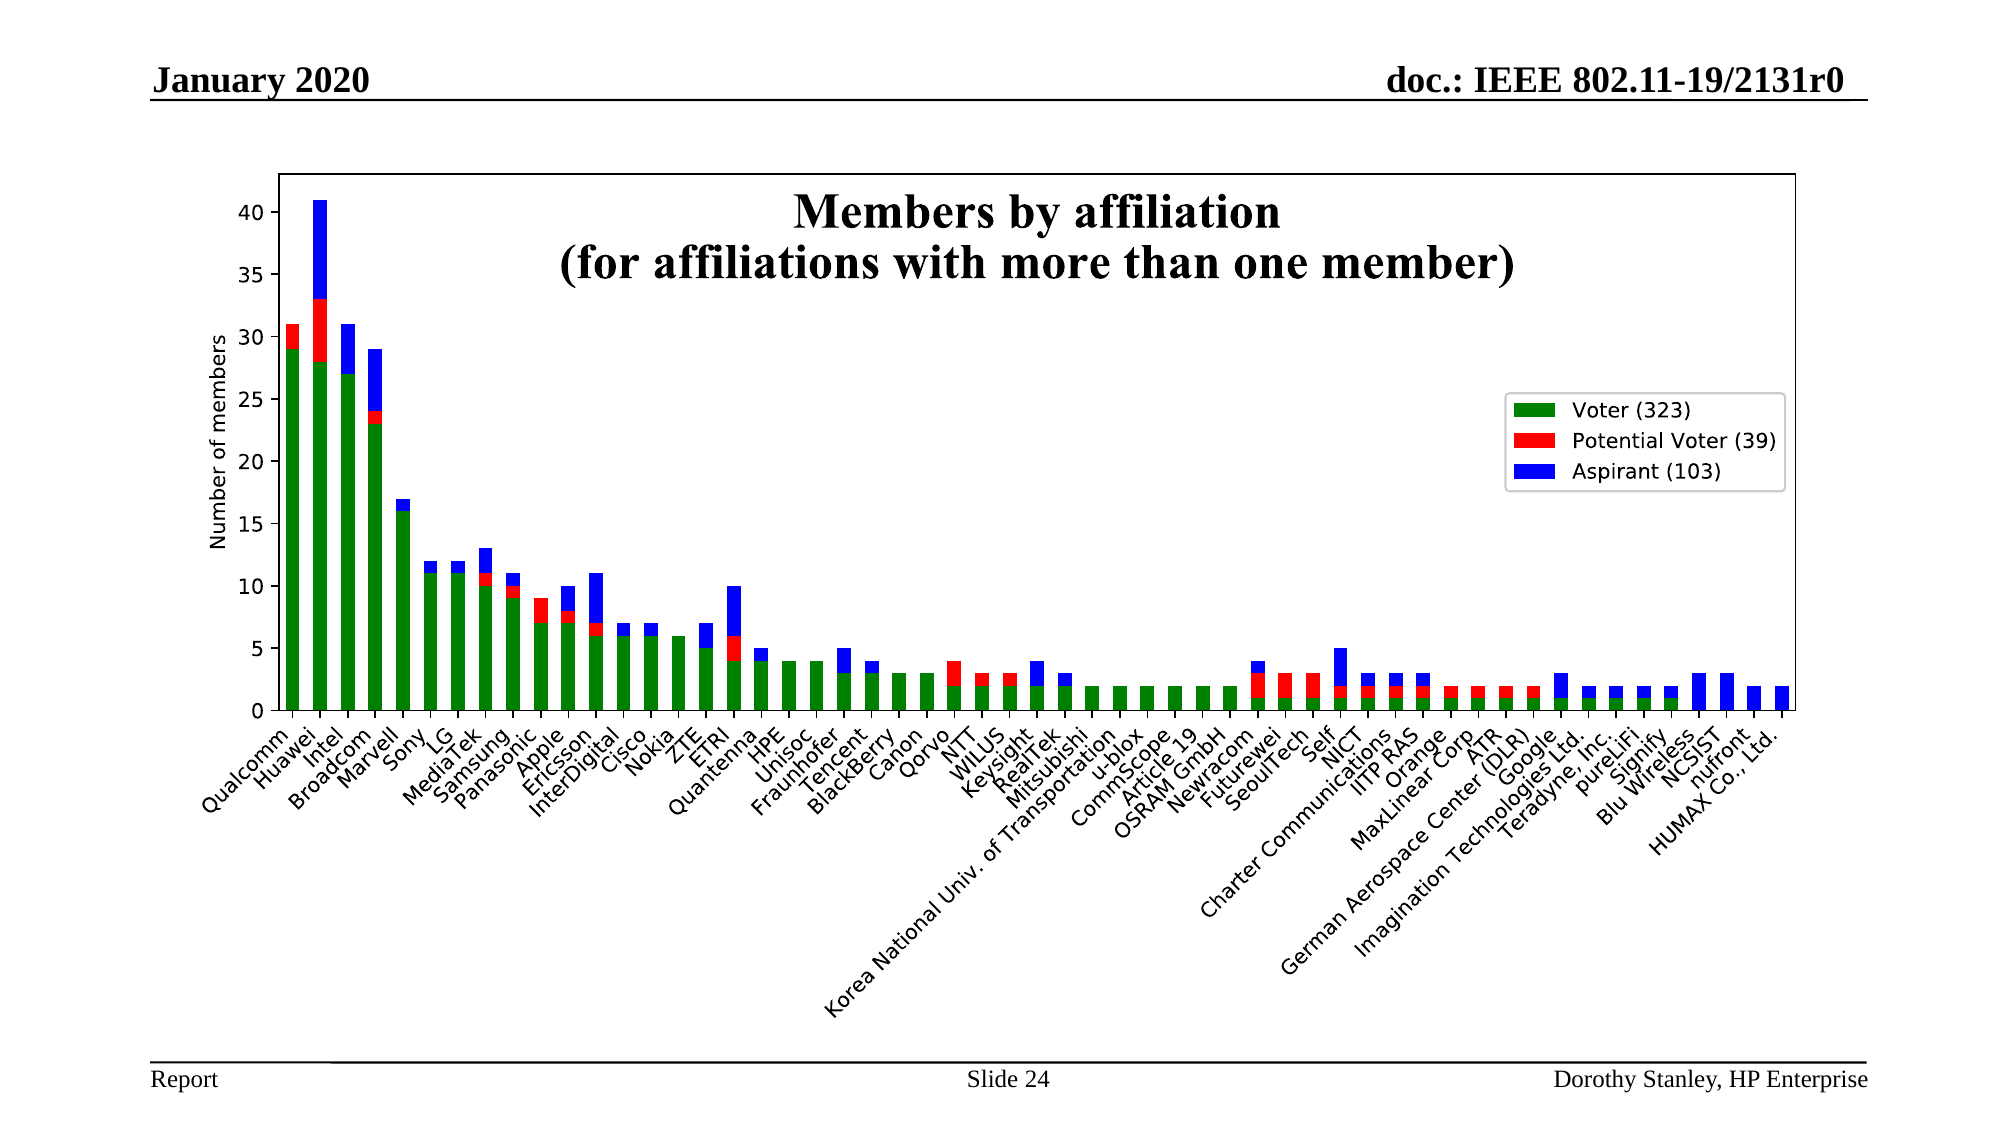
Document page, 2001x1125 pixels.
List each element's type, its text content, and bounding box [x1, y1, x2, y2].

picture [172, 146, 1828, 1051]
footer Dorothy Stanley, HP Enterprise [1512, 1061, 1869, 1093]
slide_number Slide 24 [964, 1061, 1053, 1093]
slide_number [152, 54, 406, 101]
